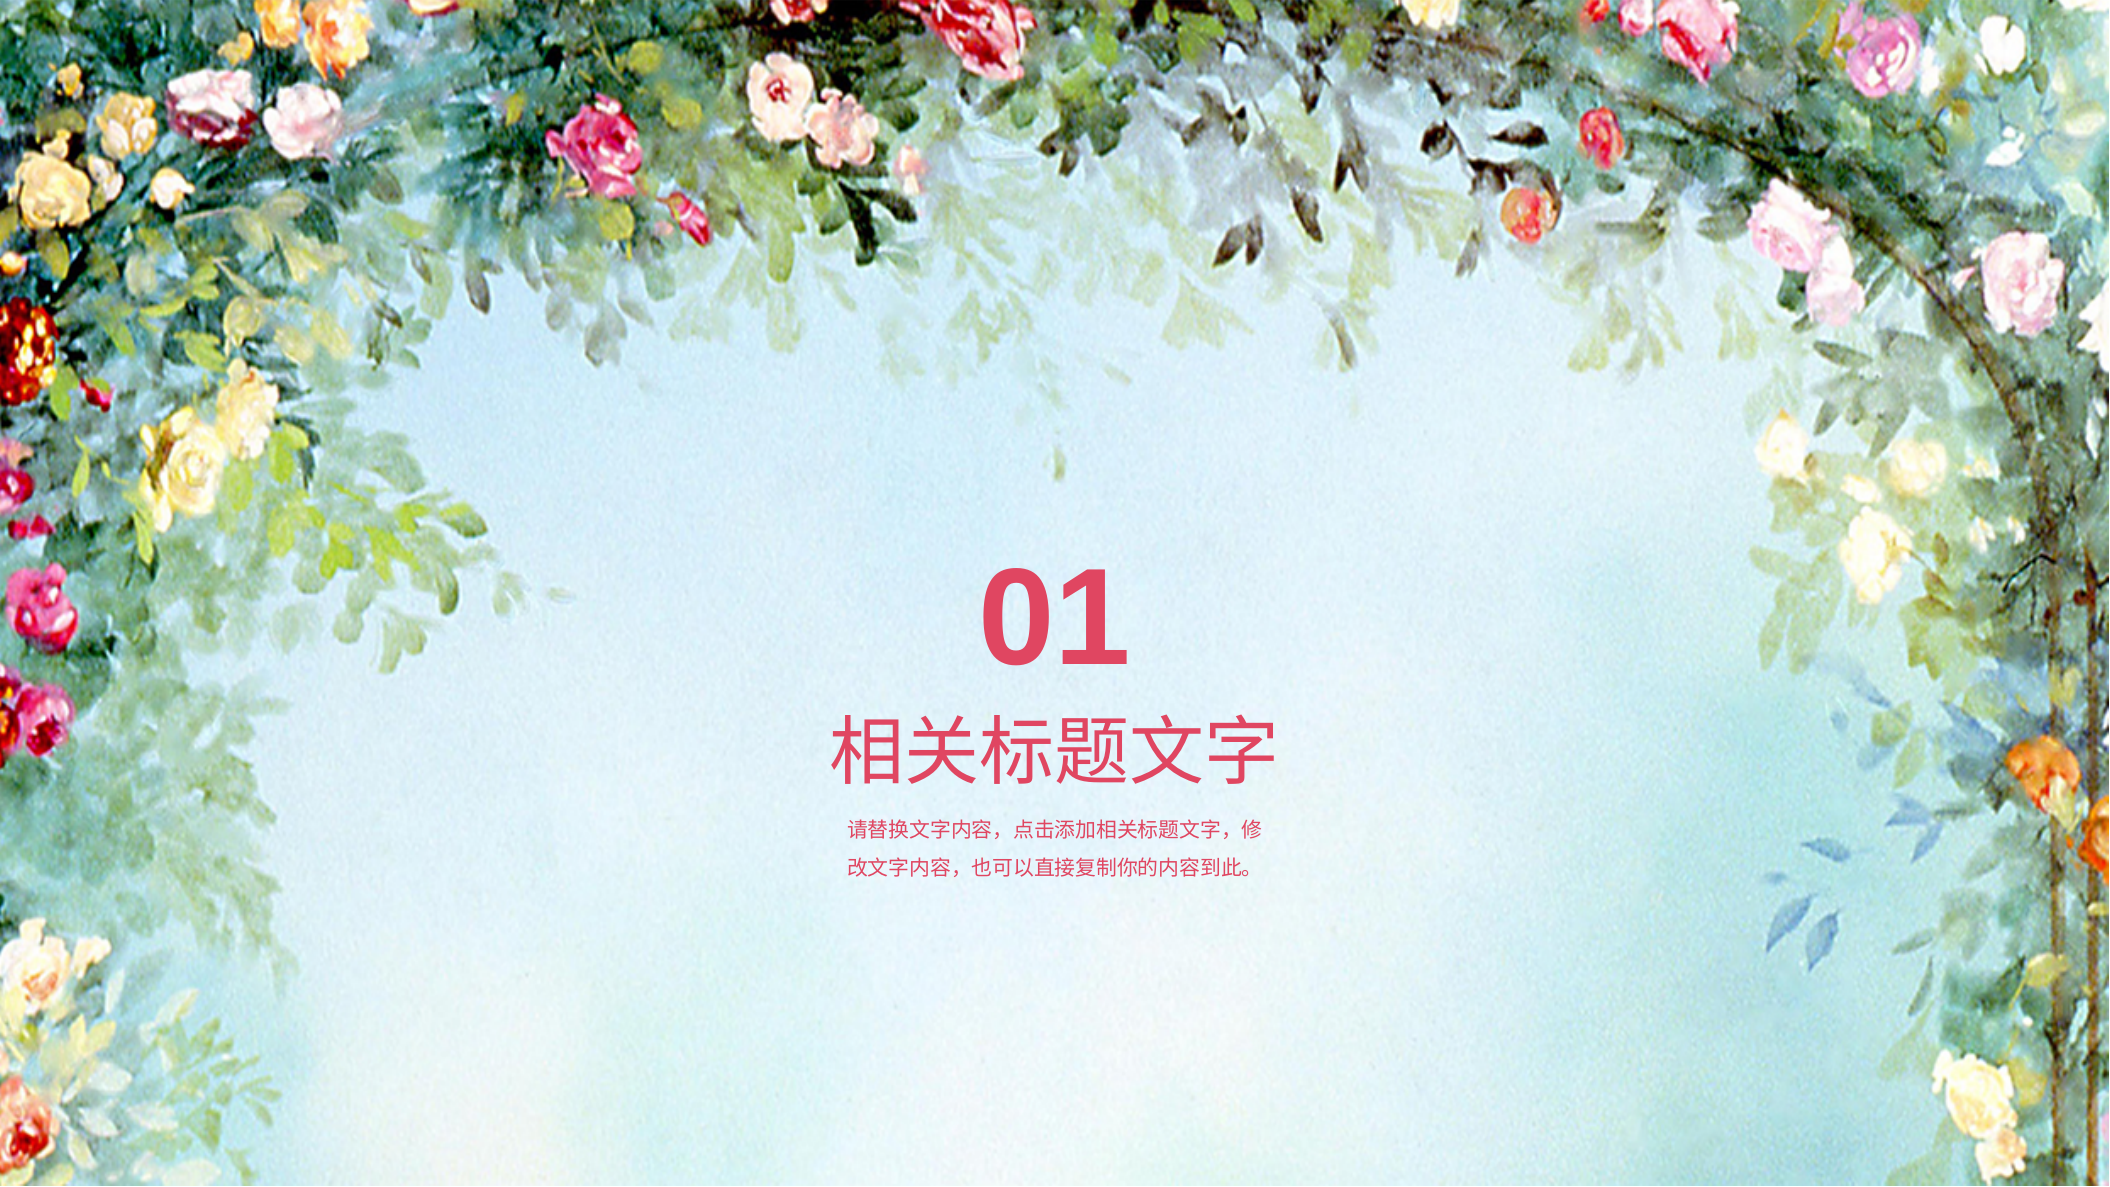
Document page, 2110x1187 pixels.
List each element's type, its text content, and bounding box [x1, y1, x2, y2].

text_box 01 [960, 475, 1149, 695]
text_box 请替换文字内容，点击添加相关标题文字，修改文字内容，也可以直接复制你的内容到此。 [829, 796, 1280, 887]
text_box 相关标题文字 [788, 695, 1321, 801]
text_box [0, 0, 2110, 1187]
